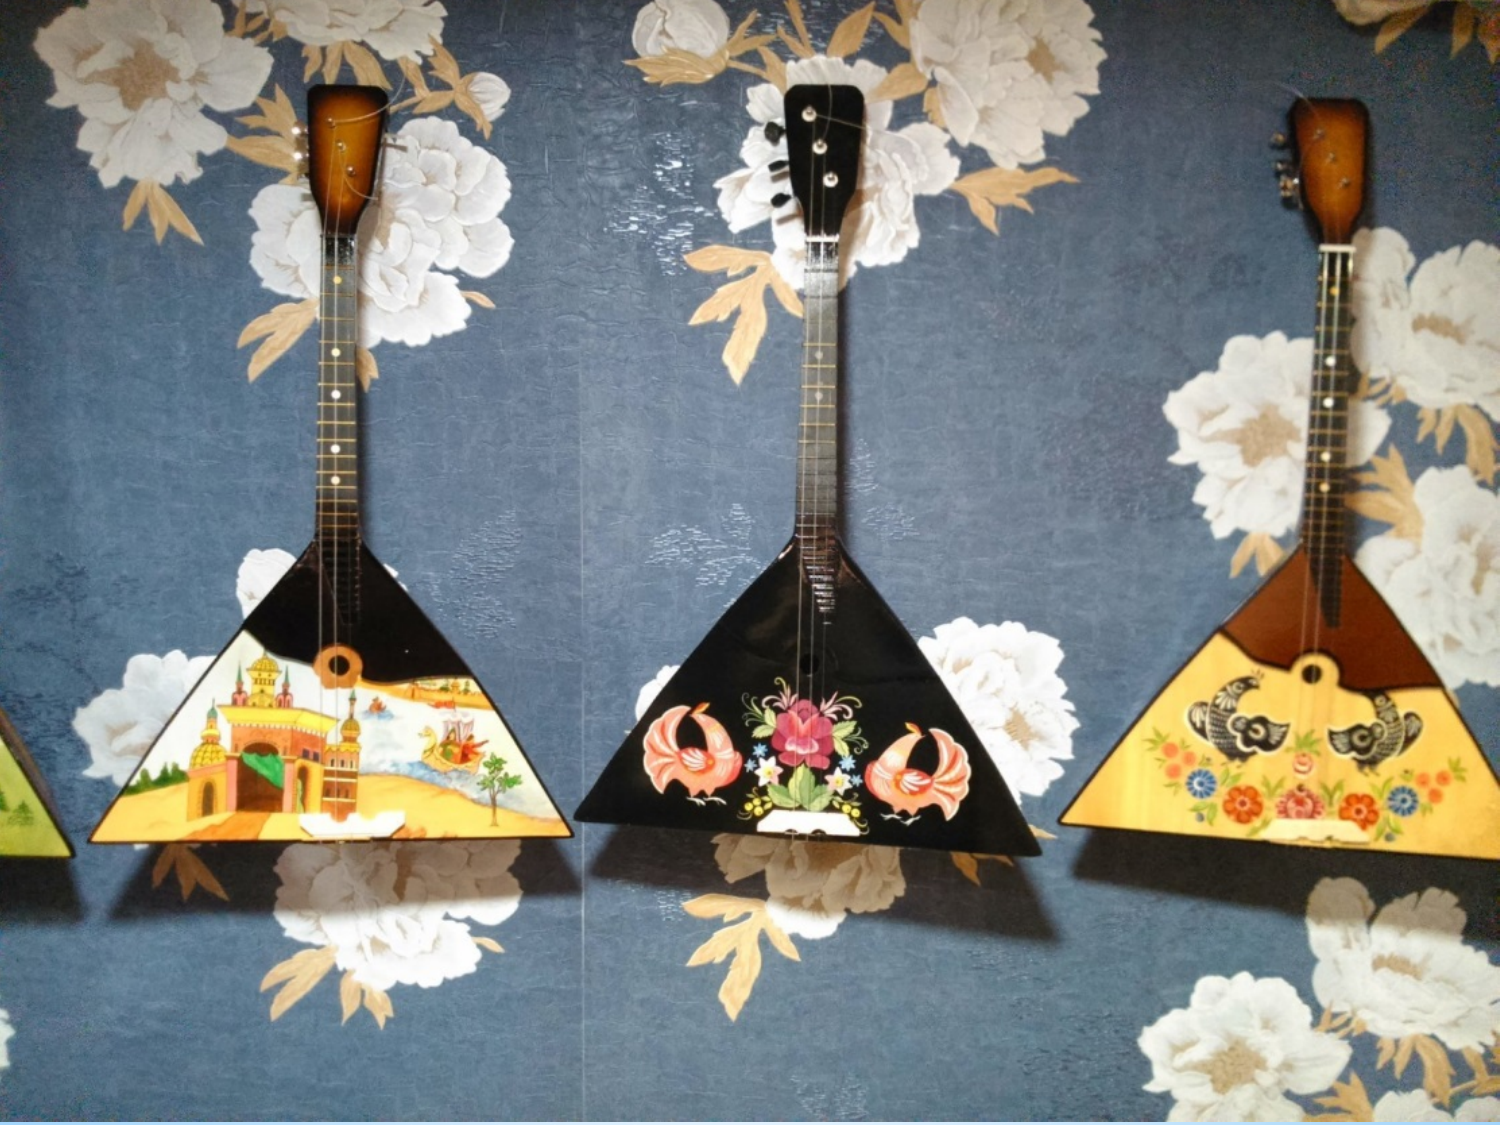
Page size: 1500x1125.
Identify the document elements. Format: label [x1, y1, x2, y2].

list [0, 0, 1500, 1123]
